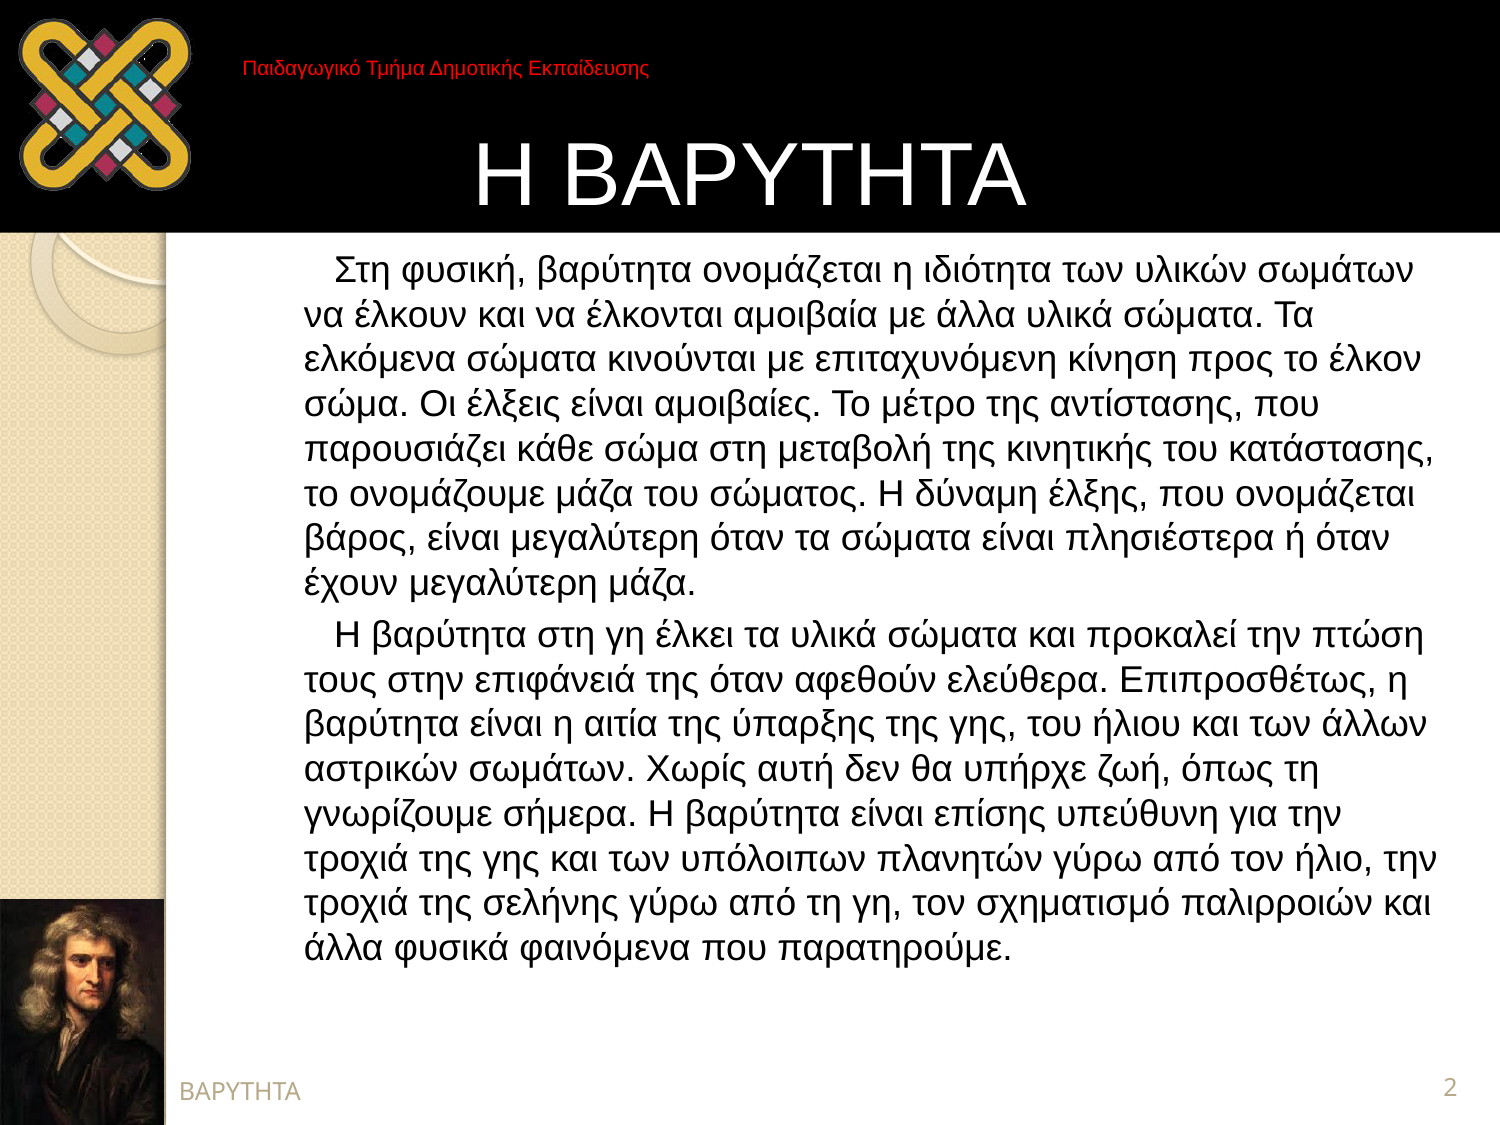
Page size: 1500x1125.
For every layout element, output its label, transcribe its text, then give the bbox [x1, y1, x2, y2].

list Στη φυσική, βαρύτητα ονομάζεται η ιδιότητα των υλικών σωμάτων να έλκουν και να έλκονται αμοιβαία με άλλα υλικά σώματα. Τα ελκόμενα σώματα κινούνται με επιταχυνόμενη κίνηση προς το έλκον σώμα. Οι έλξεις είναι αμοιβαίες. Το μέτρο της αντίστασης, που παρουσιάζει κάθε σώμα στη μεταβολή της κινητικής του κατάστασης, το ονομάζουμε μάζα του σώματος. Η δύναμη έλξης, που ονομάζεται βάρος, είναι μεγαλύτερη όταν τα σώματα είναι πλησιέστερα ή όταν έχουν μεγαλύτερη μάζα. Η βαρύτητα στη γη έλκει τα υλικά σώματα και προκαλεί την πτώση τους στην επιφάνειά της όταν αφεθούν ελεύθερα. Επιπροσθέτως, η βαρύτητα είναι η αιτία της ύπαρξης της γης, του ήλιου και των άλλων αστρικών σωμάτων. Χωρίς αυτή δεν θα υπήρχε ζωή, όπως τη γνωρίζουμε σήμερα. Η βαρύτητα είναι επίσης υπεύθυνη για την τροχιά της γης και των υπόλοιπων πλανητών γύρω από τον ήλιο, την τροχιά της σελήνης γύρω από τη γη, τον σχηματισμό παλιρροιών και άλλα φυσικά φαινόμενα που παρατηρούμε. [235, 237, 1466, 1025]
footer ΒΑΡΥΤΗΤΑ [172, 1034, 1413, 1113]
picture [0, 0, 209, 209]
picture [0, 898, 165, 1125]
slide_number 2 [1413, 1034, 1488, 1113]
text_box Παιδαγωγικό Τμήμα Δημοτικής Εκπαίδευσης [227, 46, 665, 87]
title Η ΒΑΡΥΤΗΤΑ [0, 0, 1500, 233]
